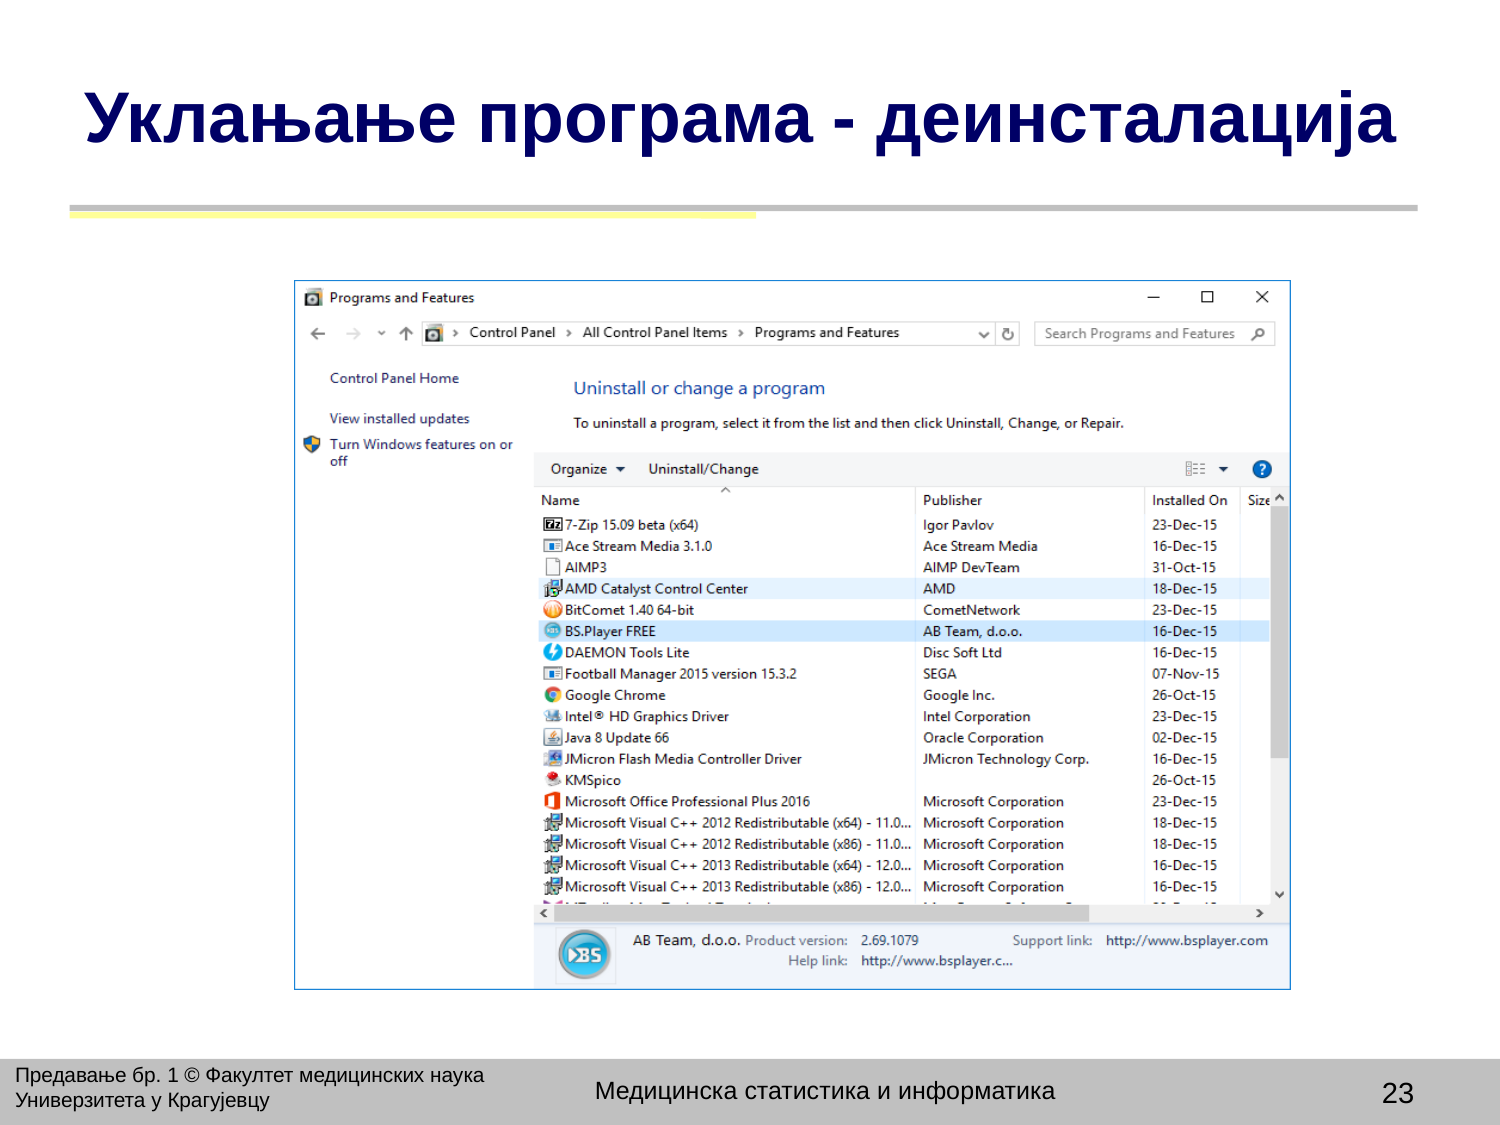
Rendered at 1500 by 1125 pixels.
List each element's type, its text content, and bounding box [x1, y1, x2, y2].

slide_number Предавање бр. 1 © Факултет медицинских наука Универзитета у Крагујевцу [0, 1053, 624, 1108]
footer Медицинска статистика и информатика [512, 1066, 1140, 1125]
title Уклањање програма - деинсталација [69, 19, 1426, 208]
picture [294, 280, 1291, 990]
slide_number 23 [1161, 1066, 1430, 1125]
